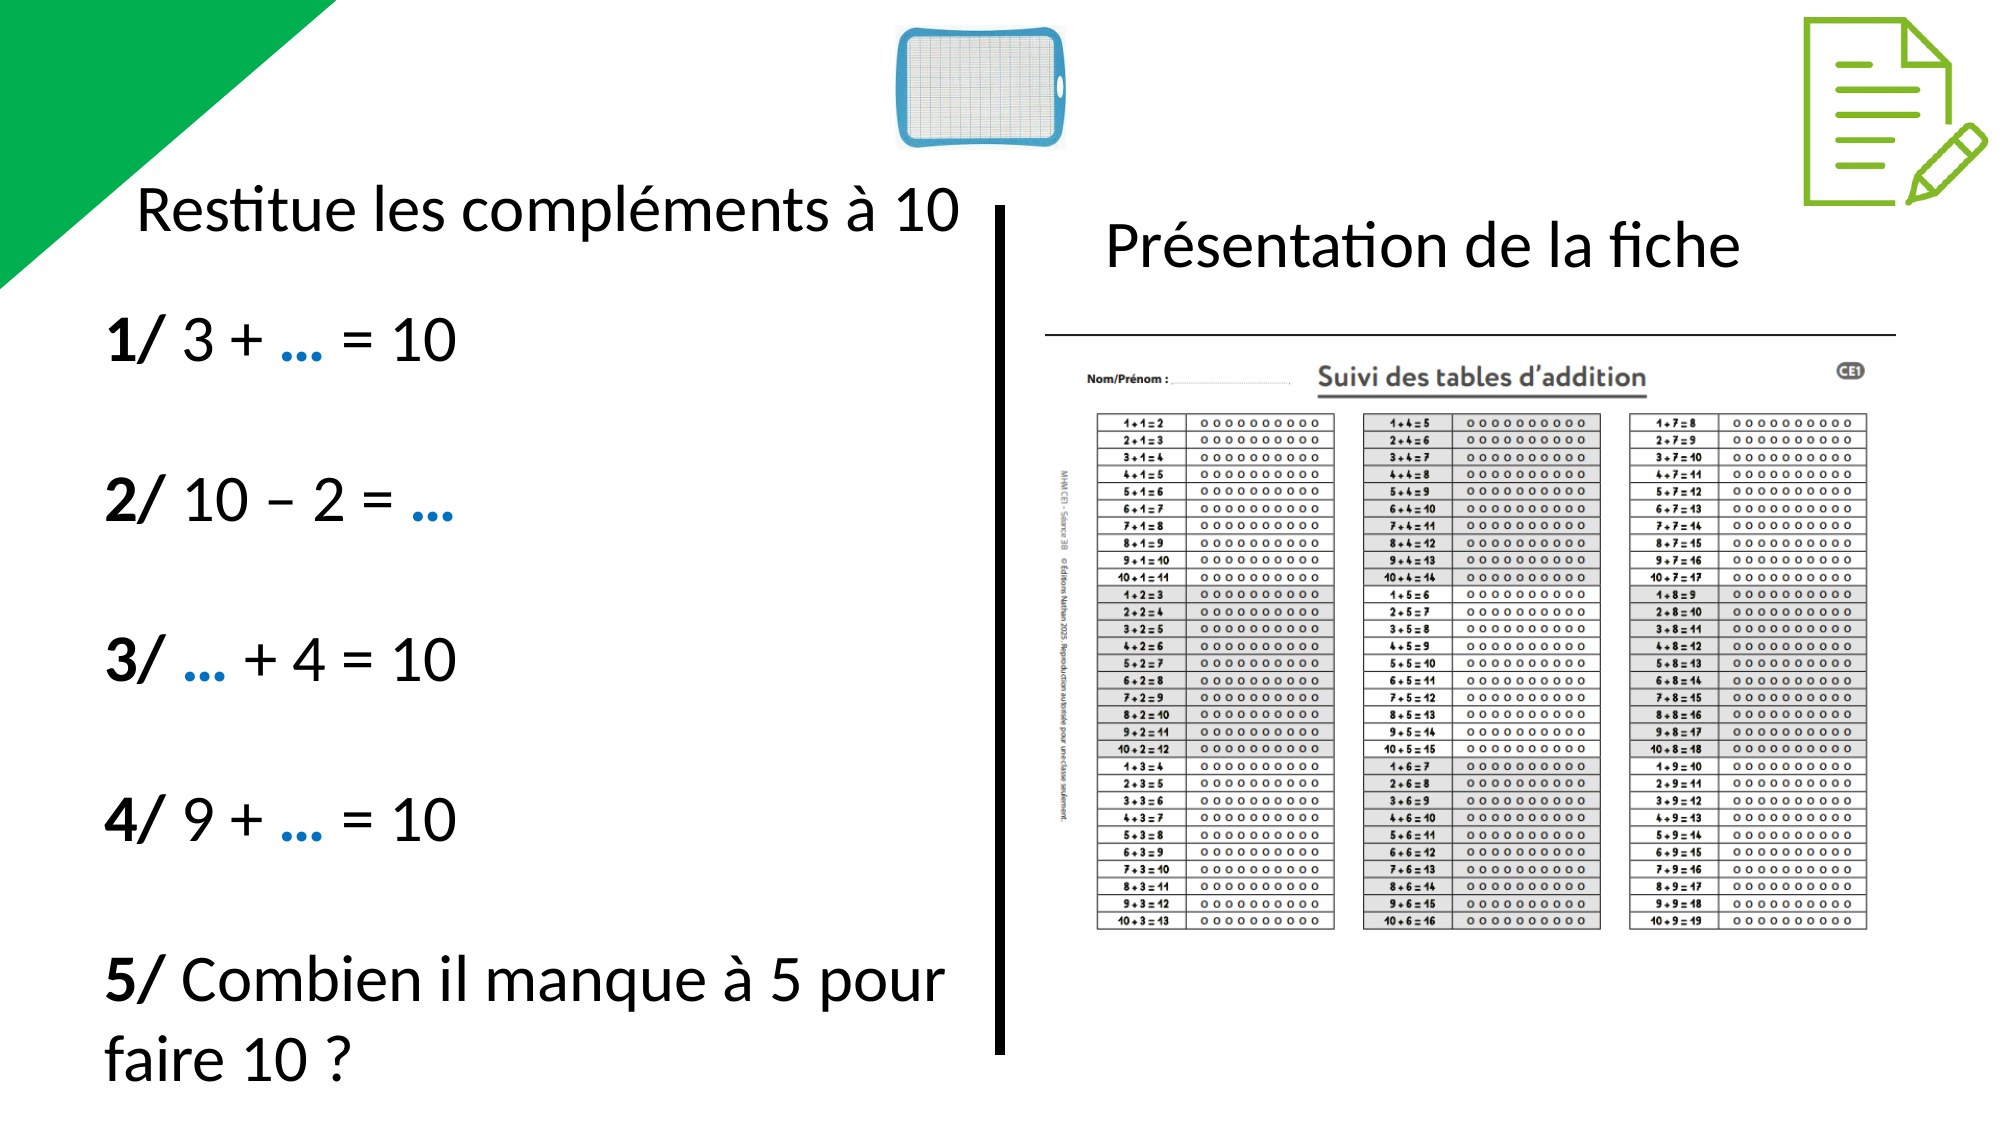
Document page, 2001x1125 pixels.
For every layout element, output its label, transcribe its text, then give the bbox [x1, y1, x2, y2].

picture [895, 25, 1066, 150]
picture [1801, 17, 1990, 206]
picture [1045, 334, 1896, 939]
text_box Présentation de la fiche [1090, 193, 1757, 288]
text_box [0, 0, 337, 290]
text_box Restitue les compléments à 10 [121, 157, 976, 252]
text_box 1/ 3 + … = 10 2/ 10 – 2 = … 3/ … + 4 = 10 4/ 9 + … = 10 5/ Combien il manque à 5 pour faire 10 ? [89, 287, 1034, 1102]
